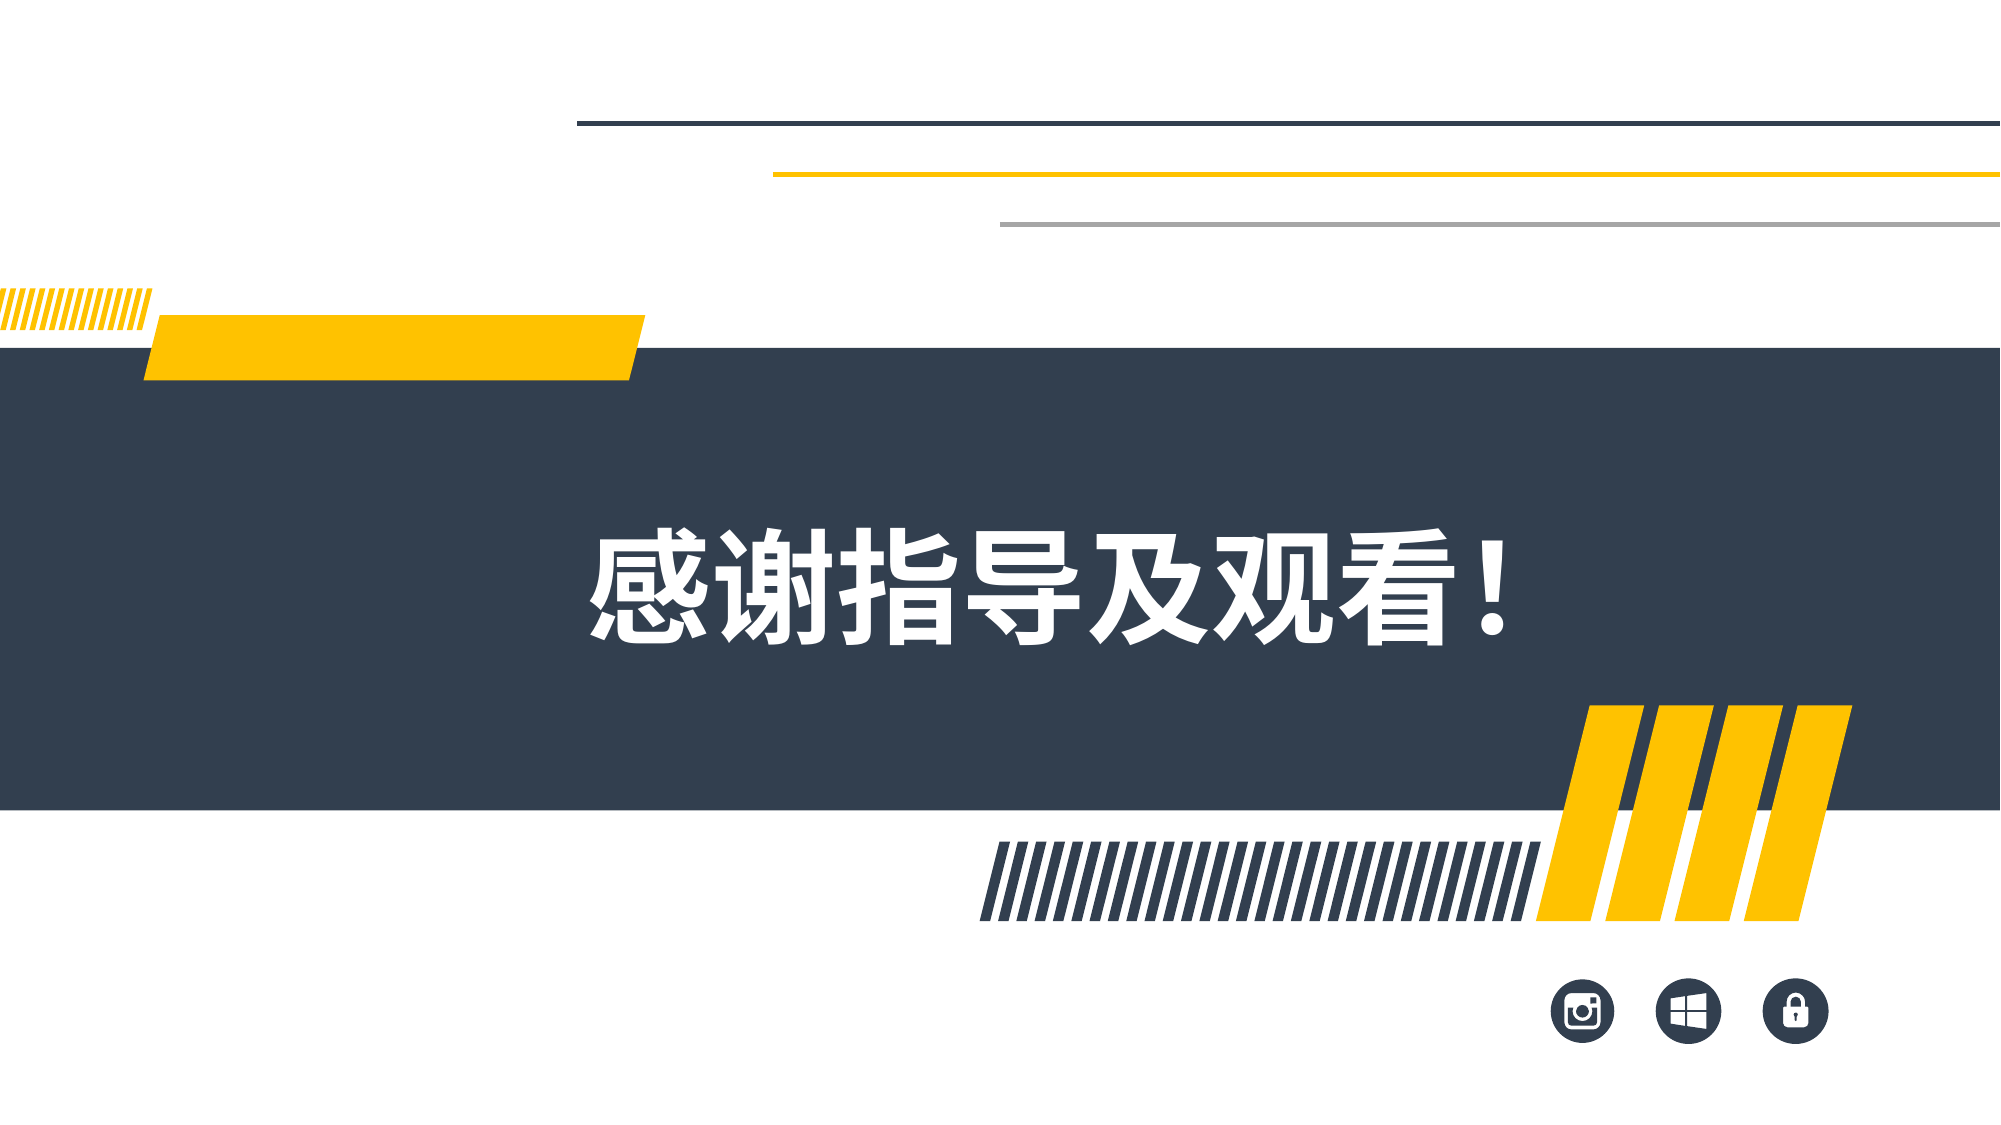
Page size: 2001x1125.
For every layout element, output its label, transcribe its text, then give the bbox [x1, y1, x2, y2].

text_box [1655, 978, 1722, 1044]
text_box [1381, 840, 1415, 923]
text_box [1216, 840, 1250, 923]
text_box [978, 840, 1012, 923]
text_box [0, 288, 153, 331]
text_box [996, 840, 1030, 923]
text_box [1033, 840, 1067, 923]
text_box [1603, 704, 1716, 923]
text_box [0, 347, 2000, 811]
text_box 感谢指导及观看！ [366, 471, 1807, 667]
text_box [1490, 840, 1524, 923]
text_box [1326, 840, 1360, 923]
text_box [1509, 840, 1543, 923]
text_box [1271, 840, 1305, 923]
text_box [1742, 704, 1854, 923]
text_box [1673, 704, 1785, 923]
text_box [1088, 840, 1122, 923]
text_box [1234, 840, 1268, 923]
text_box [1436, 840, 1470, 923]
text_box [1307, 840, 1341, 923]
text_box [1051, 840, 1085, 923]
text_box [1534, 704, 1646, 923]
text_box [1161, 840, 1195, 923]
text_box [1417, 840, 1451, 923]
text_box [1253, 840, 1286, 923]
text_box [1179, 840, 1213, 923]
text_box [1069, 840, 1103, 923]
text_box [1454, 840, 1488, 923]
text_box [1289, 840, 1323, 923]
text_box [1550, 979, 1615, 1043]
text_box [1106, 840, 1140, 923]
text_box [1015, 840, 1048, 923]
text_box [1762, 978, 1829, 1044]
text_box [1399, 840, 1433, 923]
text_box [1143, 840, 1177, 923]
text_box [1472, 840, 1506, 923]
text_box [1124, 840, 1158, 923]
text_box [1362, 840, 1396, 923]
text_box [1198, 840, 1231, 923]
text_box [142, 314, 647, 382]
text_box [1344, 840, 1378, 923]
